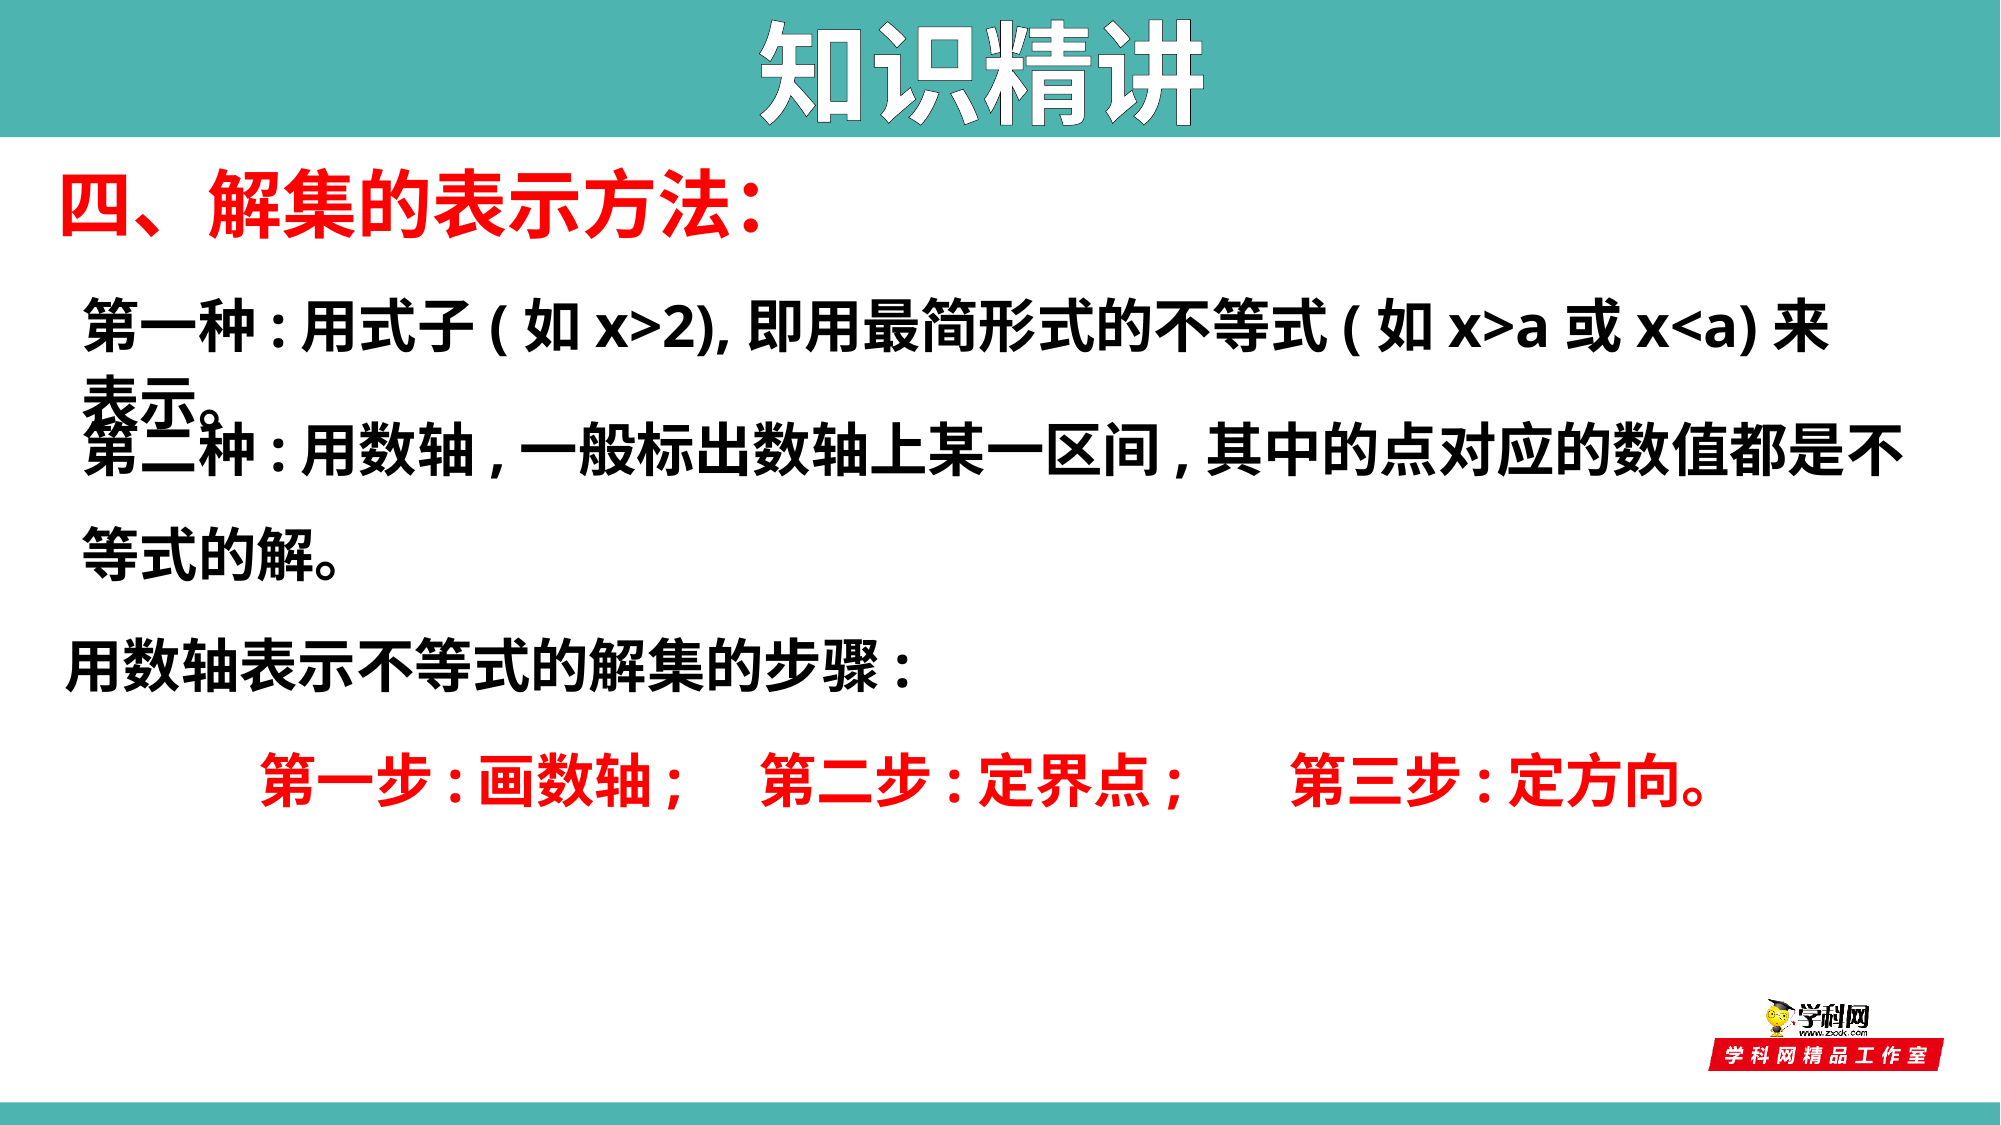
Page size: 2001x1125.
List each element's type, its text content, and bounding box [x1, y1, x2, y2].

text_box 四、解集的表示方法： [43, 160, 775, 246]
picture [1708, 1038, 1944, 1071]
text_box 第二种:用数轴,一般标出数轴上某一区间,其中的点对应的数值都是不等式的解。 [66, 370, 1933, 596]
text_box 用数轴表示不等式的解集的步骤: [49, 621, 987, 713]
text_box 知识精讲 [742, 0, 1223, 146]
picture [1766, 999, 1869, 1037]
text_box 第一种:用式子(如x>2),即用最简形式的不等式(如x>a或x<a)来表示。 [66, 274, 1898, 370]
text_box 第一步:画数轴; 第二步:定界点; 第三步:定方向。 [244, 736, 1875, 837]
